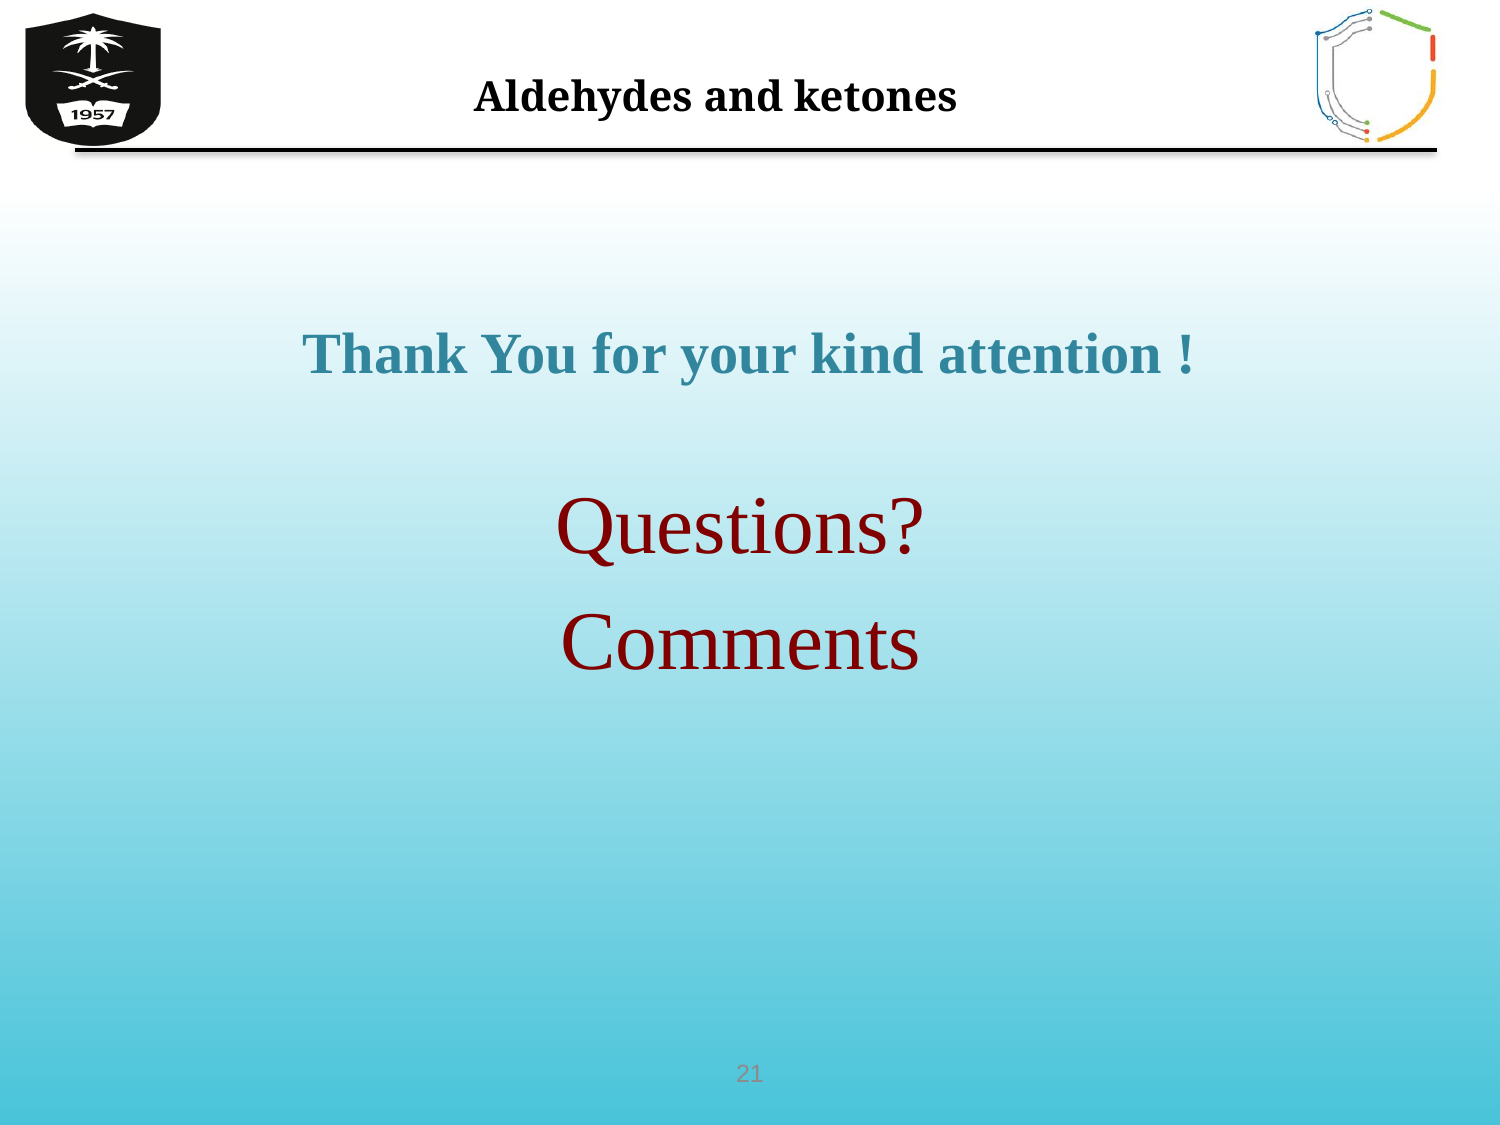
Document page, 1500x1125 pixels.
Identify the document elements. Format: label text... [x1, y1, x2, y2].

picture [24, 12, 163, 151]
subtitle Questions? Comments [437, 462, 1044, 776]
title Thank You for your kind attention ! [112, 275, 1388, 425]
slide_number 21 [512, 1042, 988, 1103]
picture [1287, 0, 1463, 165]
text_box Aldehydes and ketones [458, 62, 973, 128]
